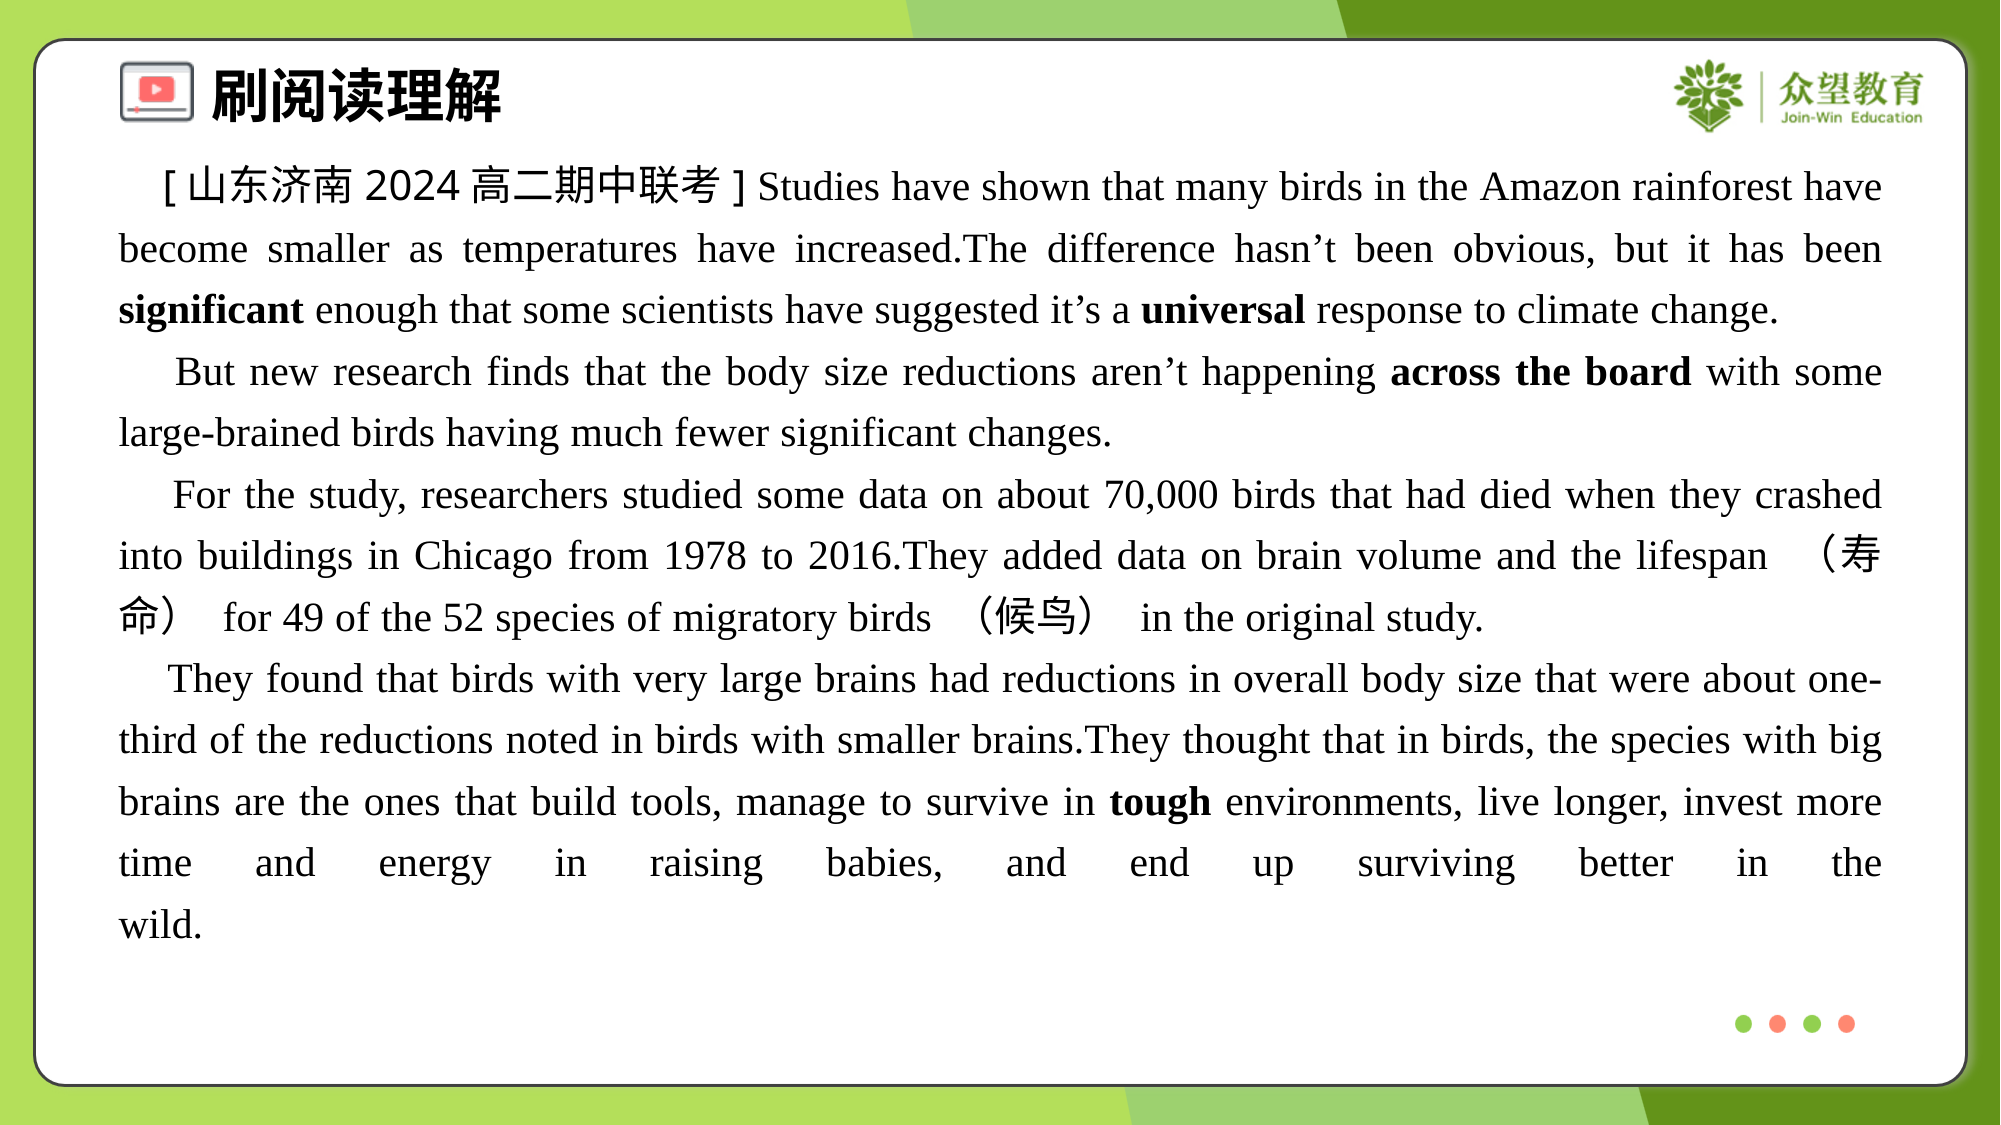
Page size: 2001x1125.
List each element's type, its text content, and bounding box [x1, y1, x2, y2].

picture [0, 0, 2000, 1125]
text_box [山东济南2024高二期中联考] Studies have shown that many birds in the Amazon rainforest have become smaller as temperatures have increased.The difference hasn’t been obvious, but it has been significant enough that some scientists have suggested it’s a universal response to climate change. But new research finds that the body size reductions aren’t happening across the board with some large-brained birds having much fewer significant changes. For the study, researchers studied some data on about 70,000 birds that had died when they crashed into buildings in Chicago from 1978 to 2016.They added data on brain volume and the lifespan （寿命） for 49 of the 52 species of migratory birds （候鸟） in the original study. They found that birds with very large brains had reductions in overall body size that were about one-third of the reductions noted in birds with smaller brains.They thought that in birds, the species with big brains are the ones that build tools, manage to survive in tough environments, live longer, invest more time and energy in raising babies, and end up surviving better in the wild.#4 [118, 147, 1883, 1003]
